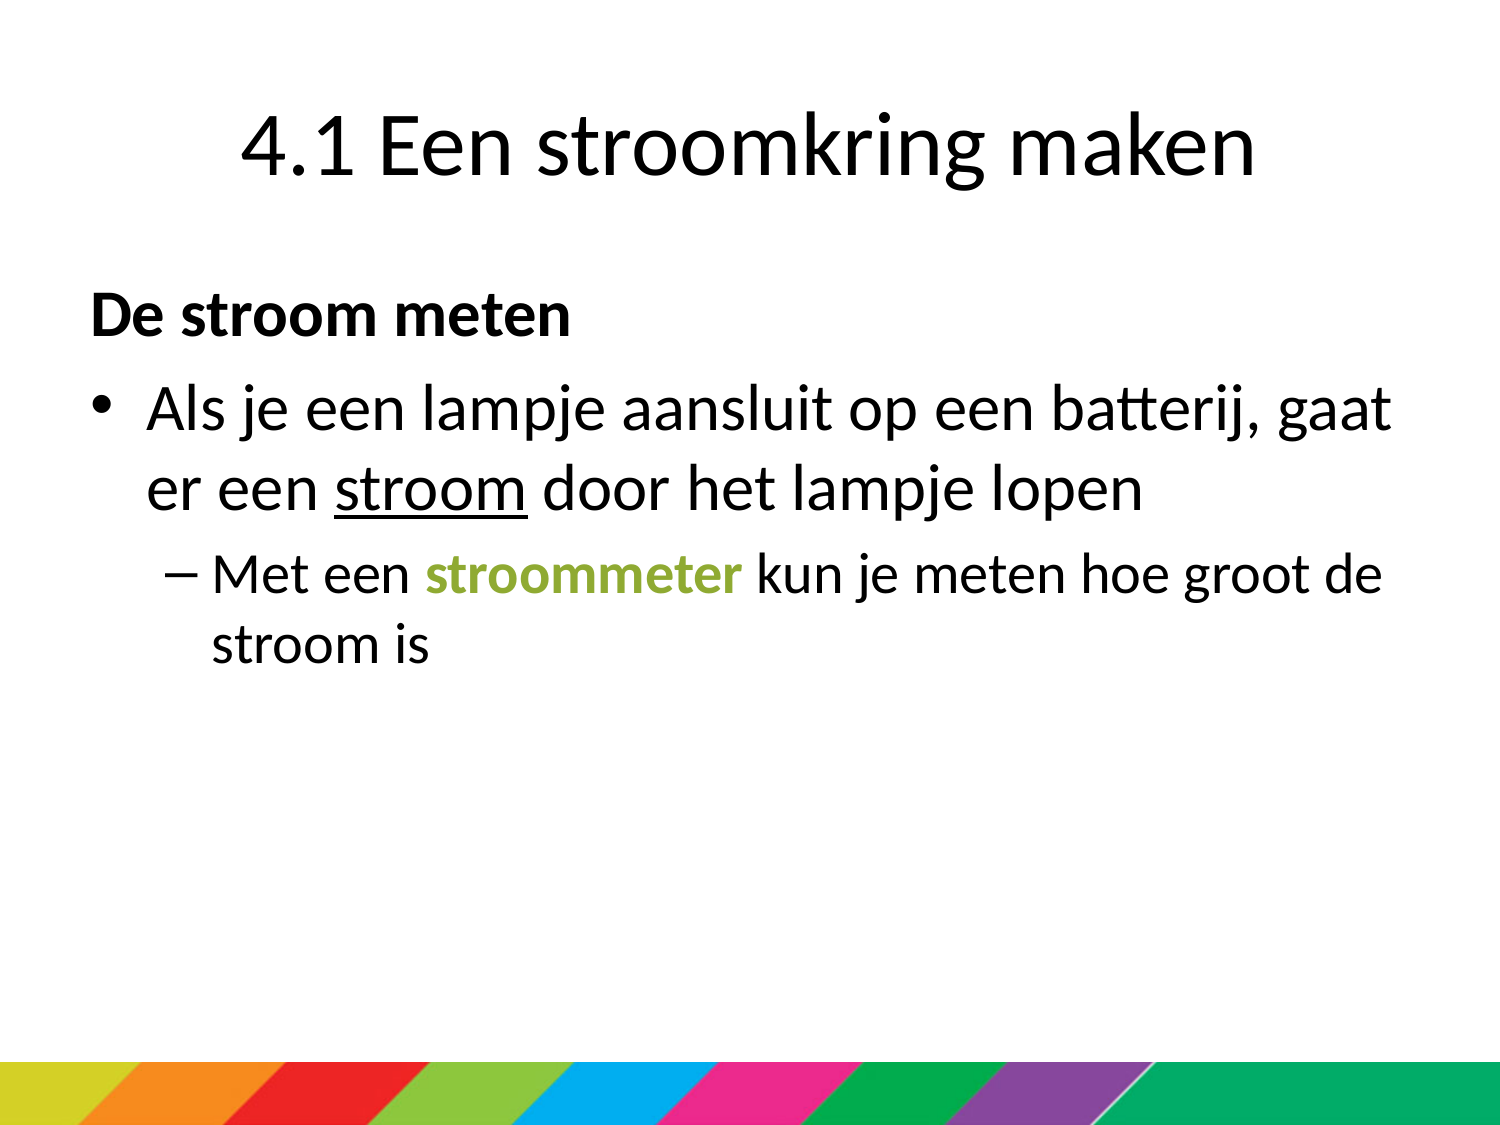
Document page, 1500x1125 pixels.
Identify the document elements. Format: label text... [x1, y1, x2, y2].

list De stroom meten Als je een lampje aansluit op een batterij, gaat er een stroom door het lampje lopen Met een stroommeter kun je meten hoe groot de stroom is [75, 262, 1425, 1005]
picture [656, 1062, 1500, 1125]
title 4.1 Een stroomkring maken [75, 45, 1425, 233]
picture [0, 1062, 574, 1125]
